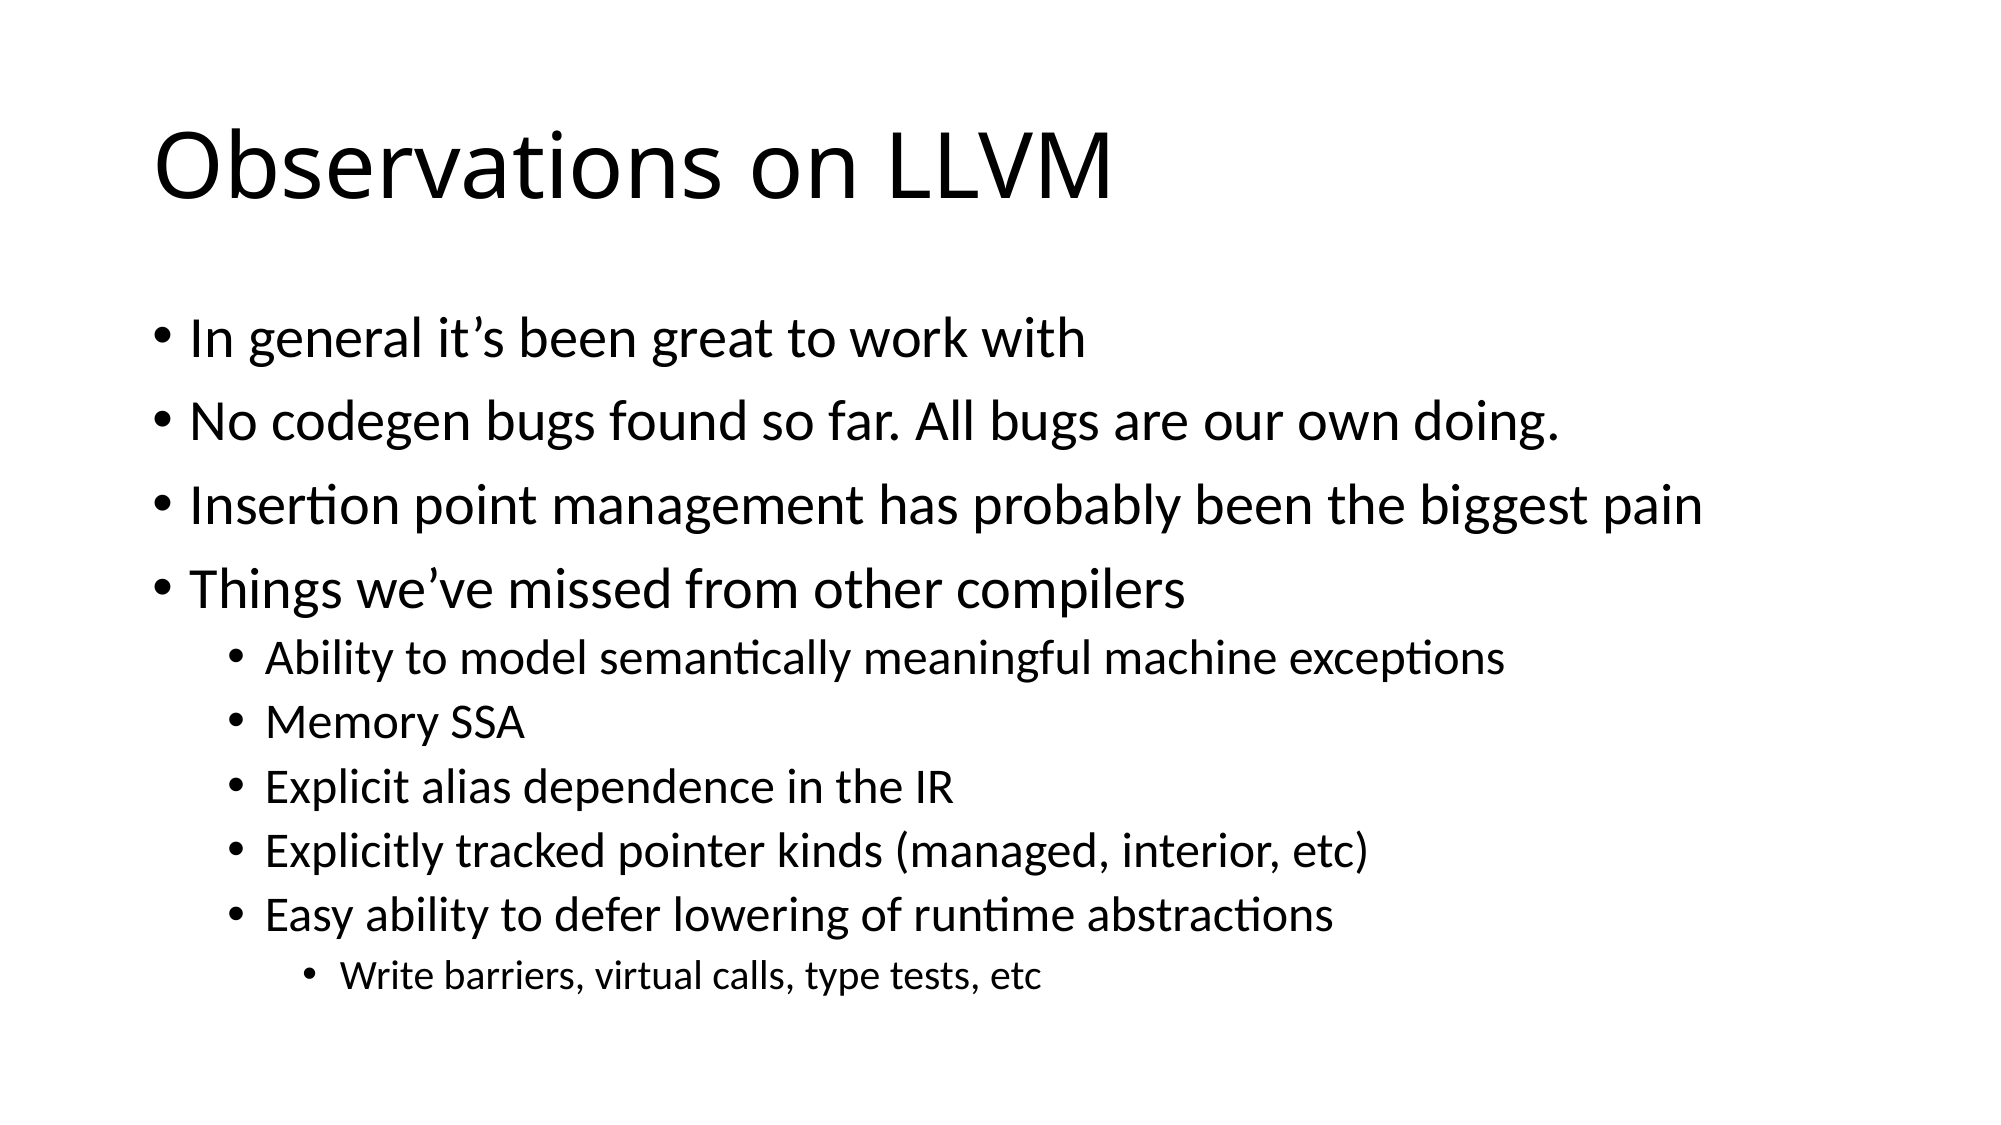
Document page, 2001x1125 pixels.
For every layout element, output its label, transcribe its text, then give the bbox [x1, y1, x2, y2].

title Observations on LLVM [137, 59, 1863, 278]
list In general it’s been great to work with No codegen bugs found so far. All bugs are our own doing. Insertion point management has probably been the biggest pain Things we’ve missed from other compilers Ability to model semantically meaningful machine exceptions Memory SSA Explicit alias dependence in the IR Explicitly tracked pointer kinds (managed, interior, etc) Easy ability to defer lowering of runtime abstractions Write barriers, virtual calls, type tests, etc [137, 299, 1863, 1014]
